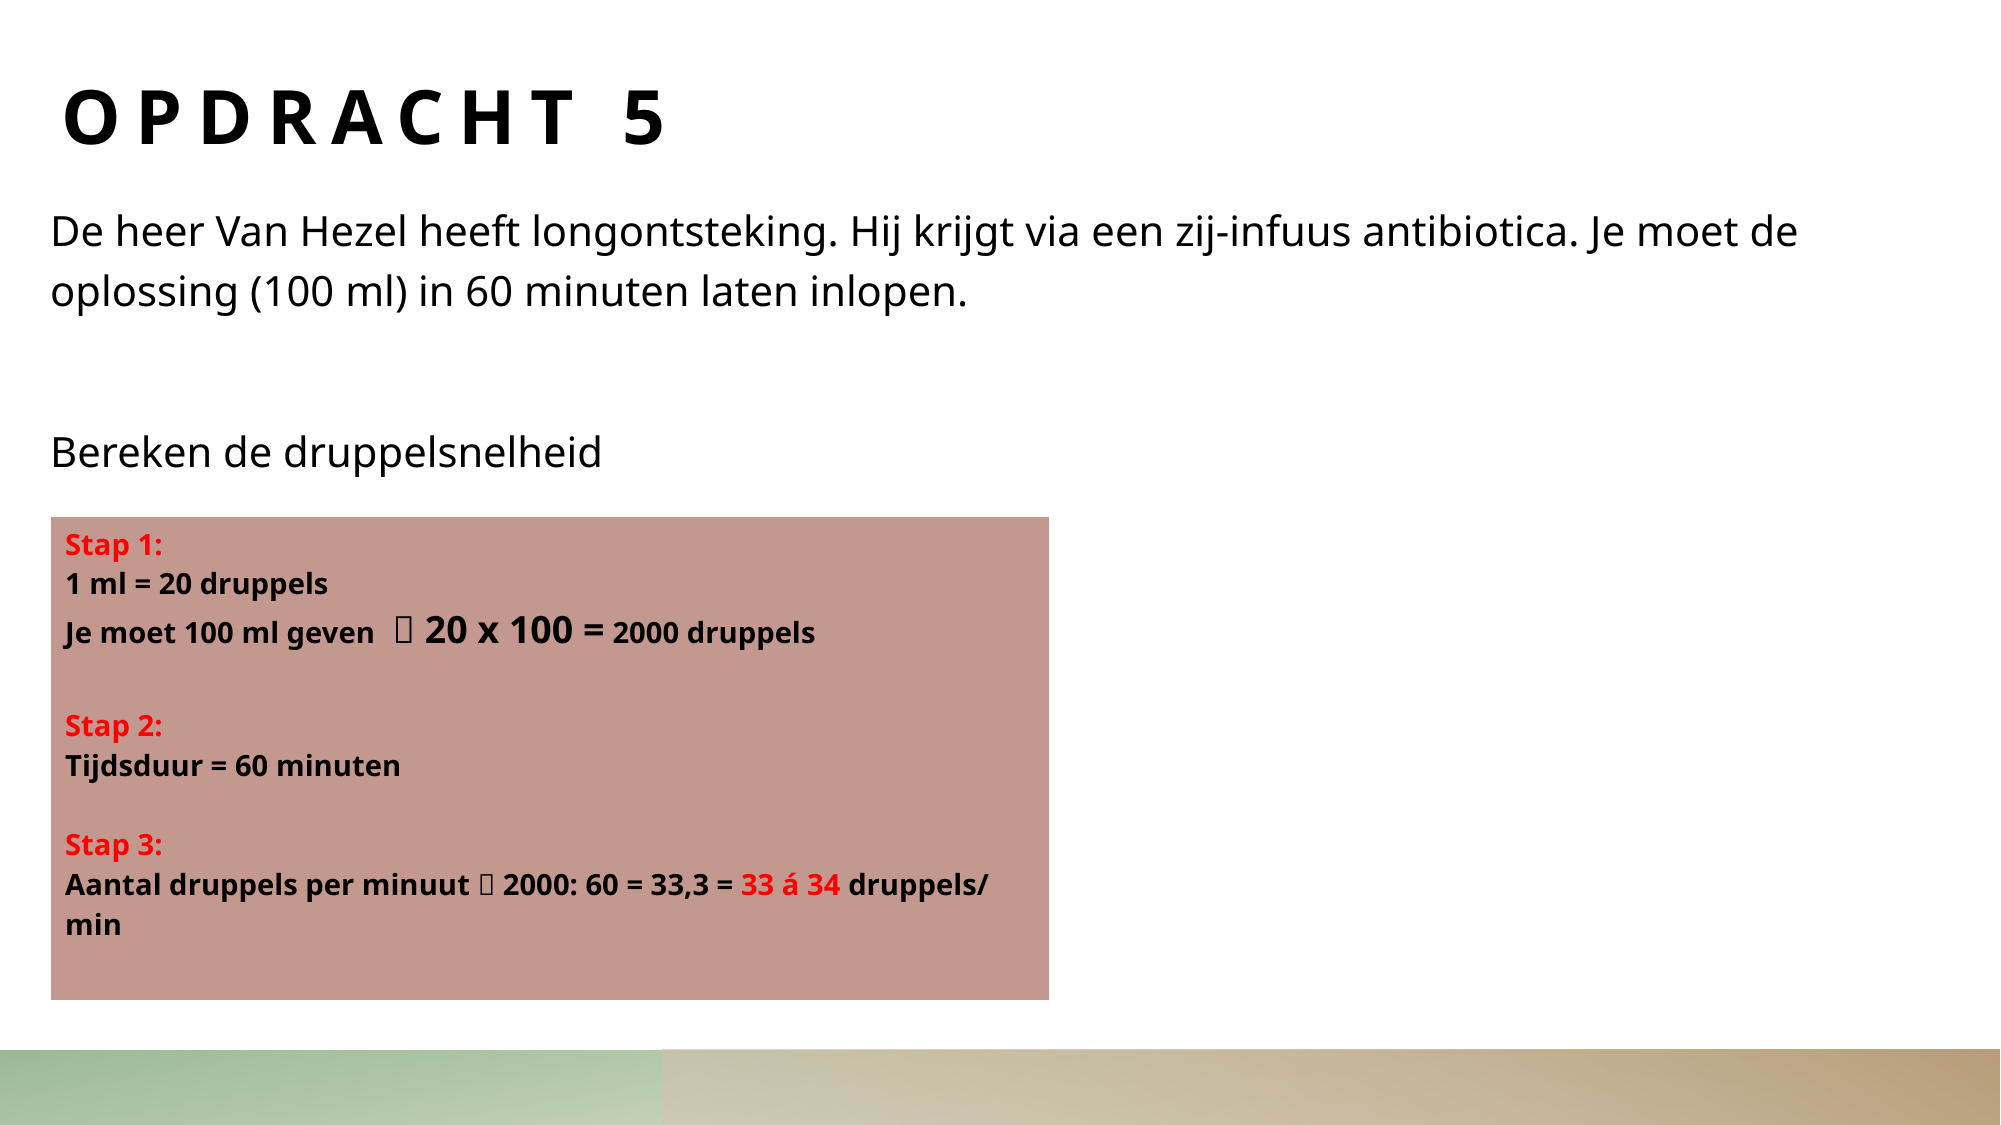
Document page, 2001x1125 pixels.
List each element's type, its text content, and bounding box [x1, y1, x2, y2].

table_header Stap 1: 1 ml = 20 druppels Je moet 100 ml geven  20 x 100 = 2000 druppels Stap 2: Tijdsduur = 60 minuten Stap 3: Aantal druppels per minuut  2000: 60 = 33,3 = 33 á 34 druppels/ min [51, 517, 1049, 1000]
list De heer Van Hezel heeft longontsteking. Hij krijgt via een zij-infuus antibiotica. Je moet de oplossing (100 ml) in 60 minuten laten inlopen. Bereken de druppelsnelheid [50, 194, 1817, 784]
title Opdracht 5 [61, 61, 1672, 160]
